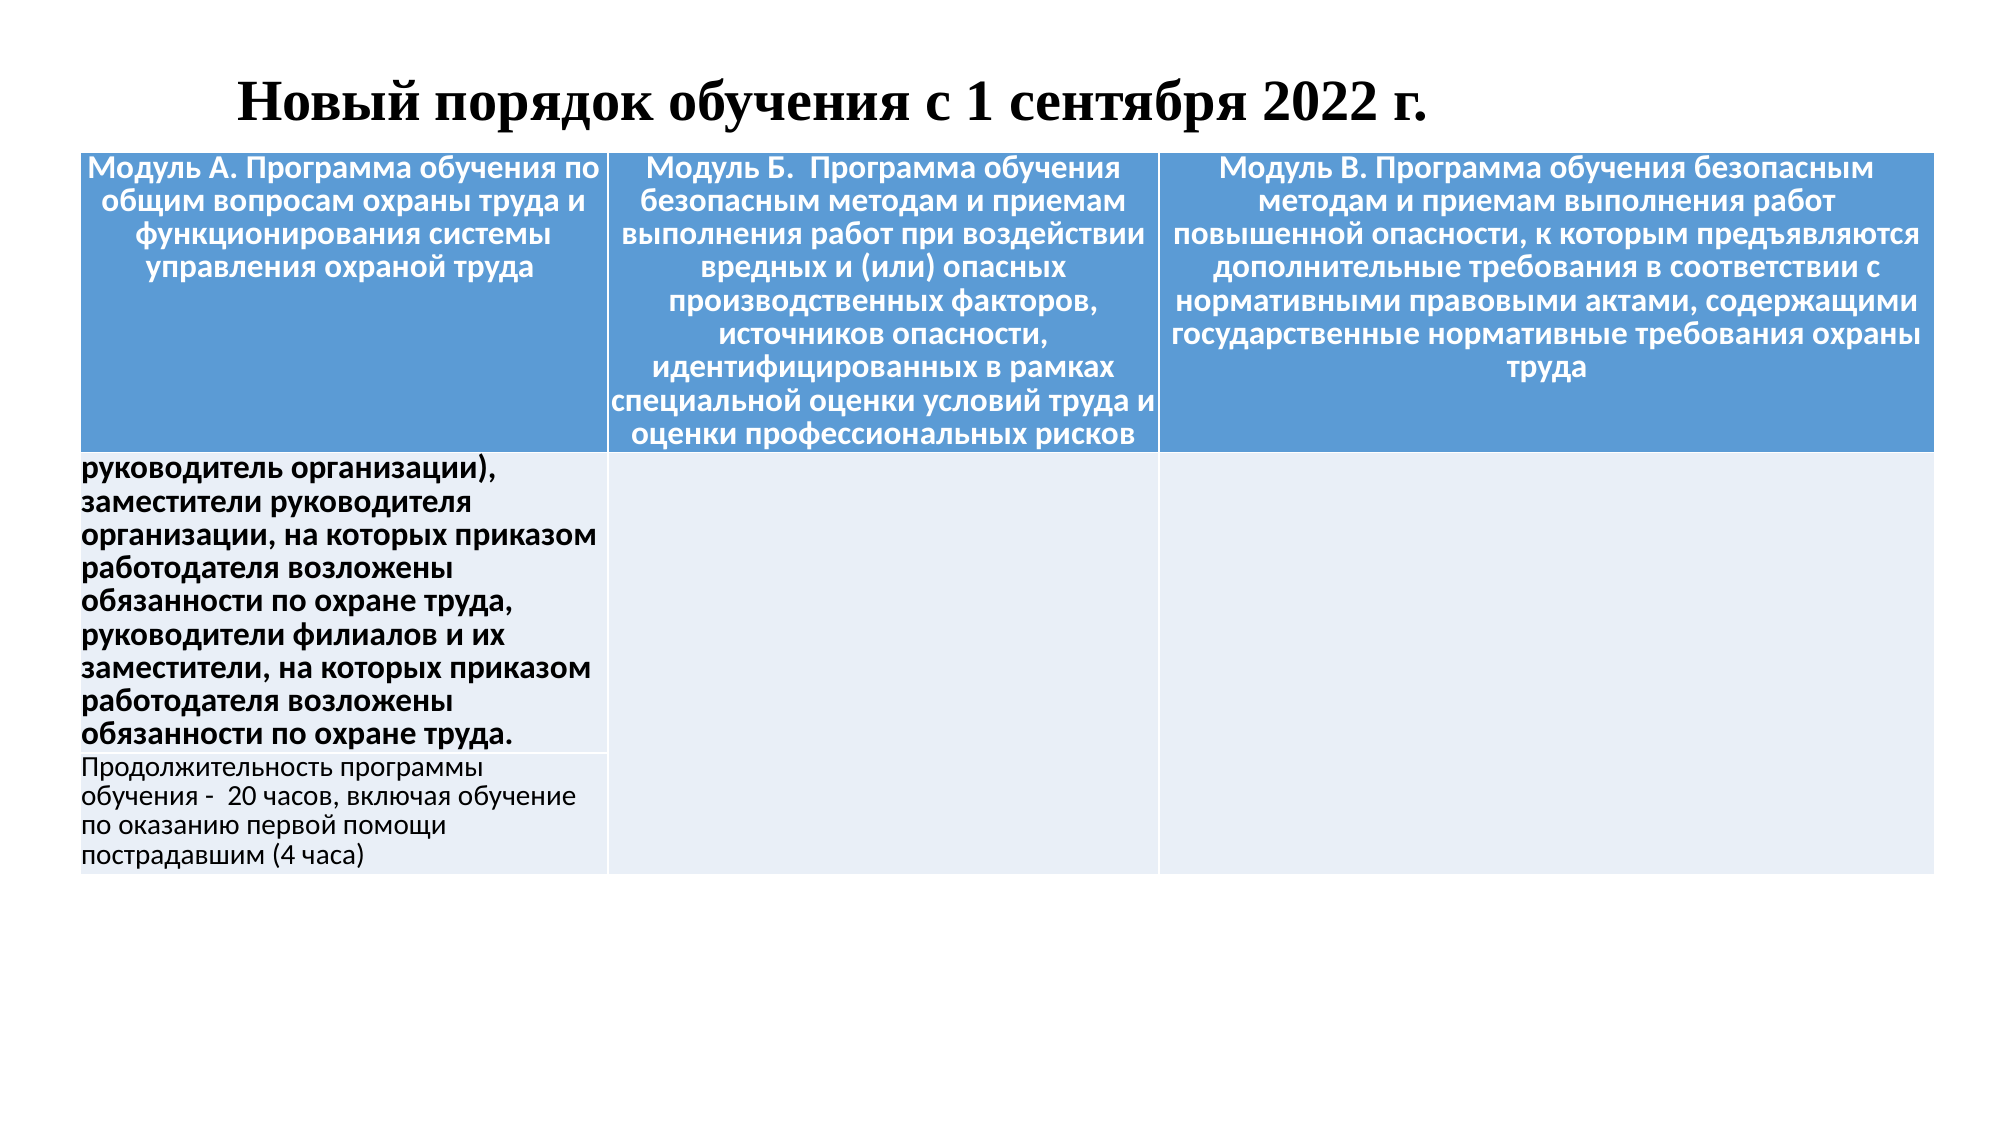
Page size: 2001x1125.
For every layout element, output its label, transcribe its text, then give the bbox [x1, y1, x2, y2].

table_header Модуль Б. Программа обучения безопасным методам и приемам выполнения работ при воздействии вредных и (или) опасных производственных факторов, источников опасности, идентифицированных в рамках специальной оценки условий труда и оценки профессиональных рисков [609, 153, 1158, 452]
table_header Модуль А. Программа обучения по общим вопросам охраны труда и функционирования системы управления охраной труда [81, 153, 607, 452]
table_cell [609, 453, 1158, 874]
table_cell Продолжительность программы обучения - 20 часов, включая обучение по оказанию первой помощи пострадавшим (4 часа) [81, 754, 607, 874]
table_cell руководитель организации), заместители руководителя организации, на которых приказом работодателя возложены обязанности по охране труда, руководители филиалов и их заместители, на которых приказом работодателя возложены обязанности по охране труда. [81, 453, 607, 752]
title Новый порядок обучения с 1 сентября 2022 г. [222, 54, 1616, 149]
table_cell [1160, 453, 1934, 874]
table_header Модуль В. Программа обучения безопасным методам и приемам выполнения работ повышенной опасности, к которым предъявляются дополнительные требования в соответствии с нормативными правовыми актами, содержащими государственные нормативные требования охраны труда [1160, 153, 1934, 452]
